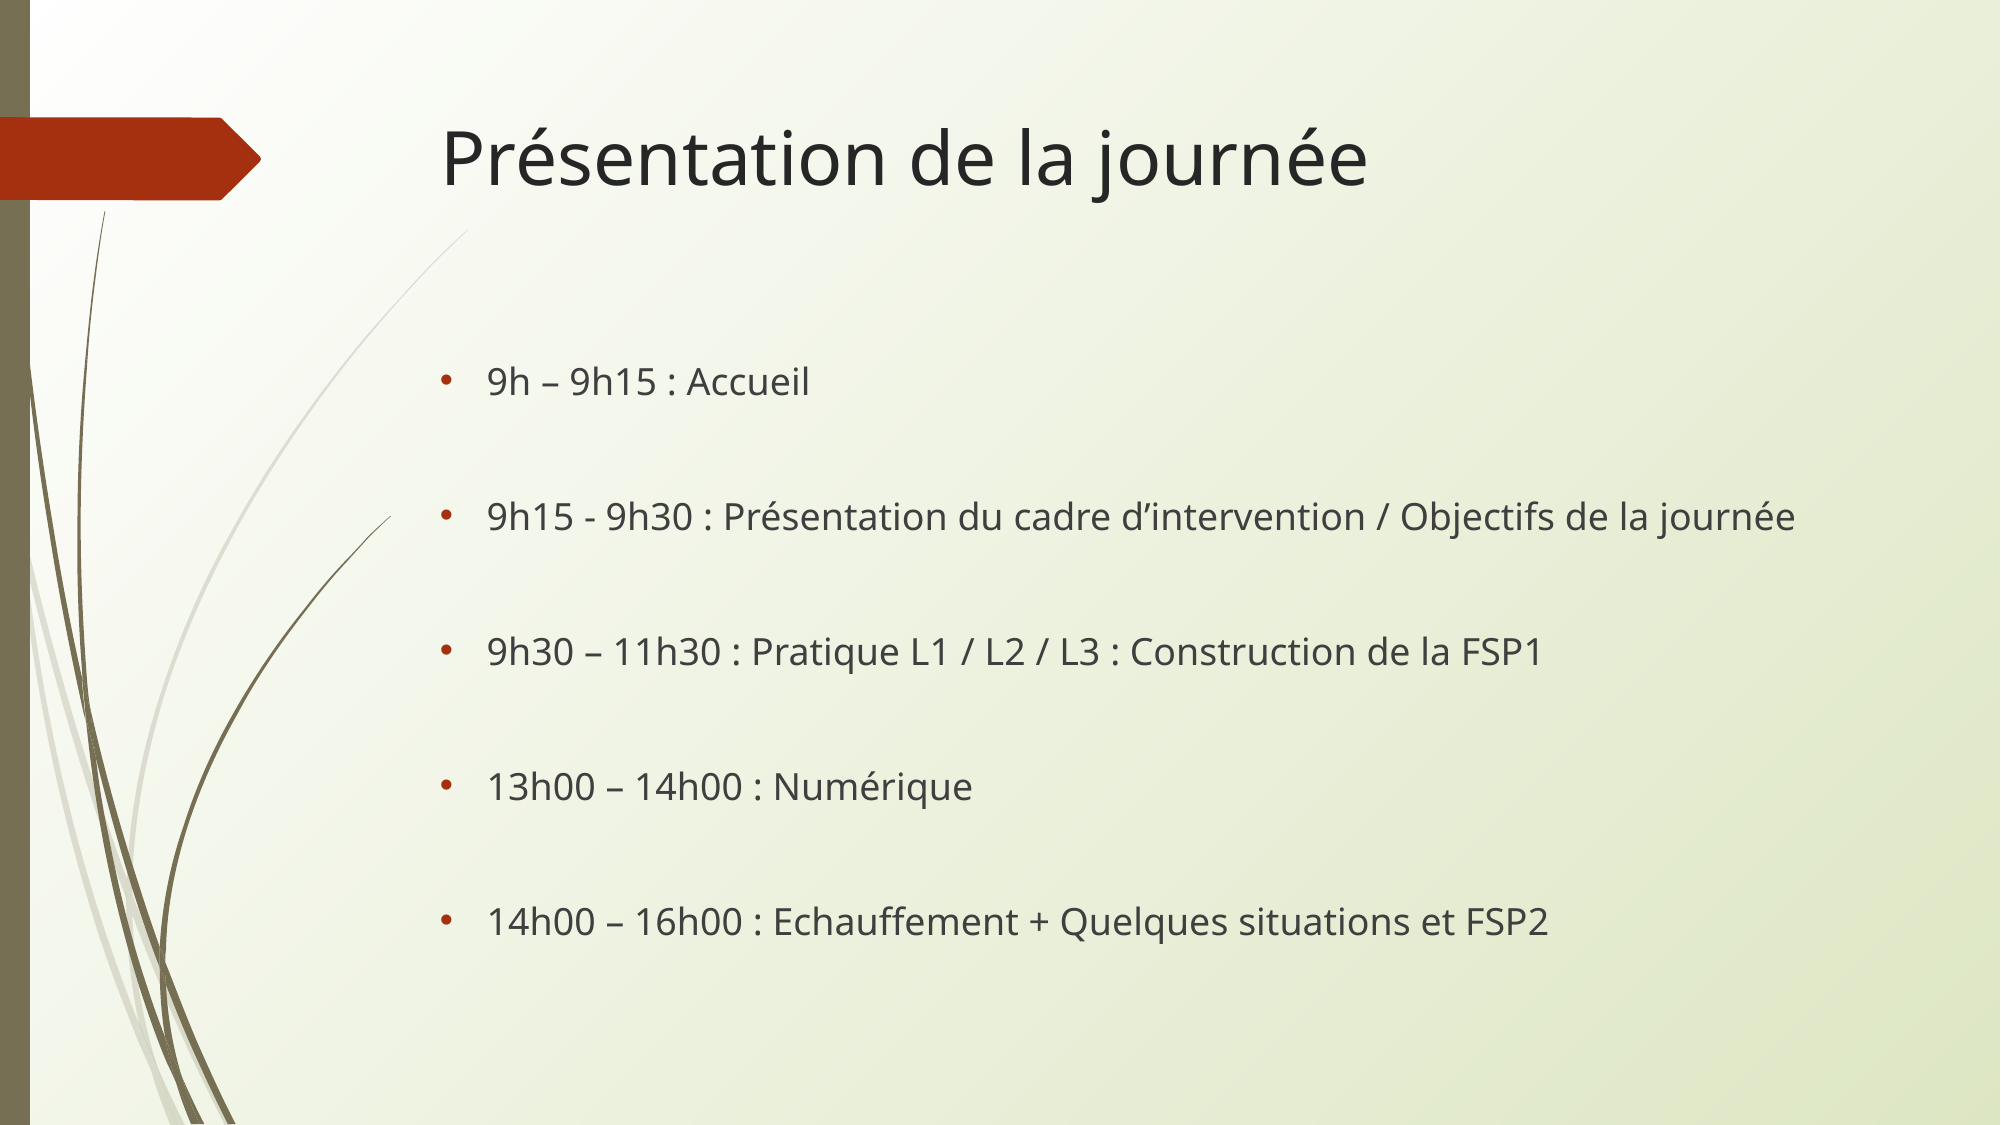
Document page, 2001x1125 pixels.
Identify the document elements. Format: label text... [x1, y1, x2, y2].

list 9h – 9h15 : Accueil 9h15 - 9h30 : Présentation du cadre d’intervention / Objectifs de la journée 9h30 – 11h30 : Pratique L1 / L2 / L3 : Construction de la FSP1 13h00 – 14h00 : Numérique 14h00 – 16h00 : Echauffement + Quelques situations et FSP2 [424, 350, 1888, 970]
title Présentation de la journée [425, 102, 1888, 313]
